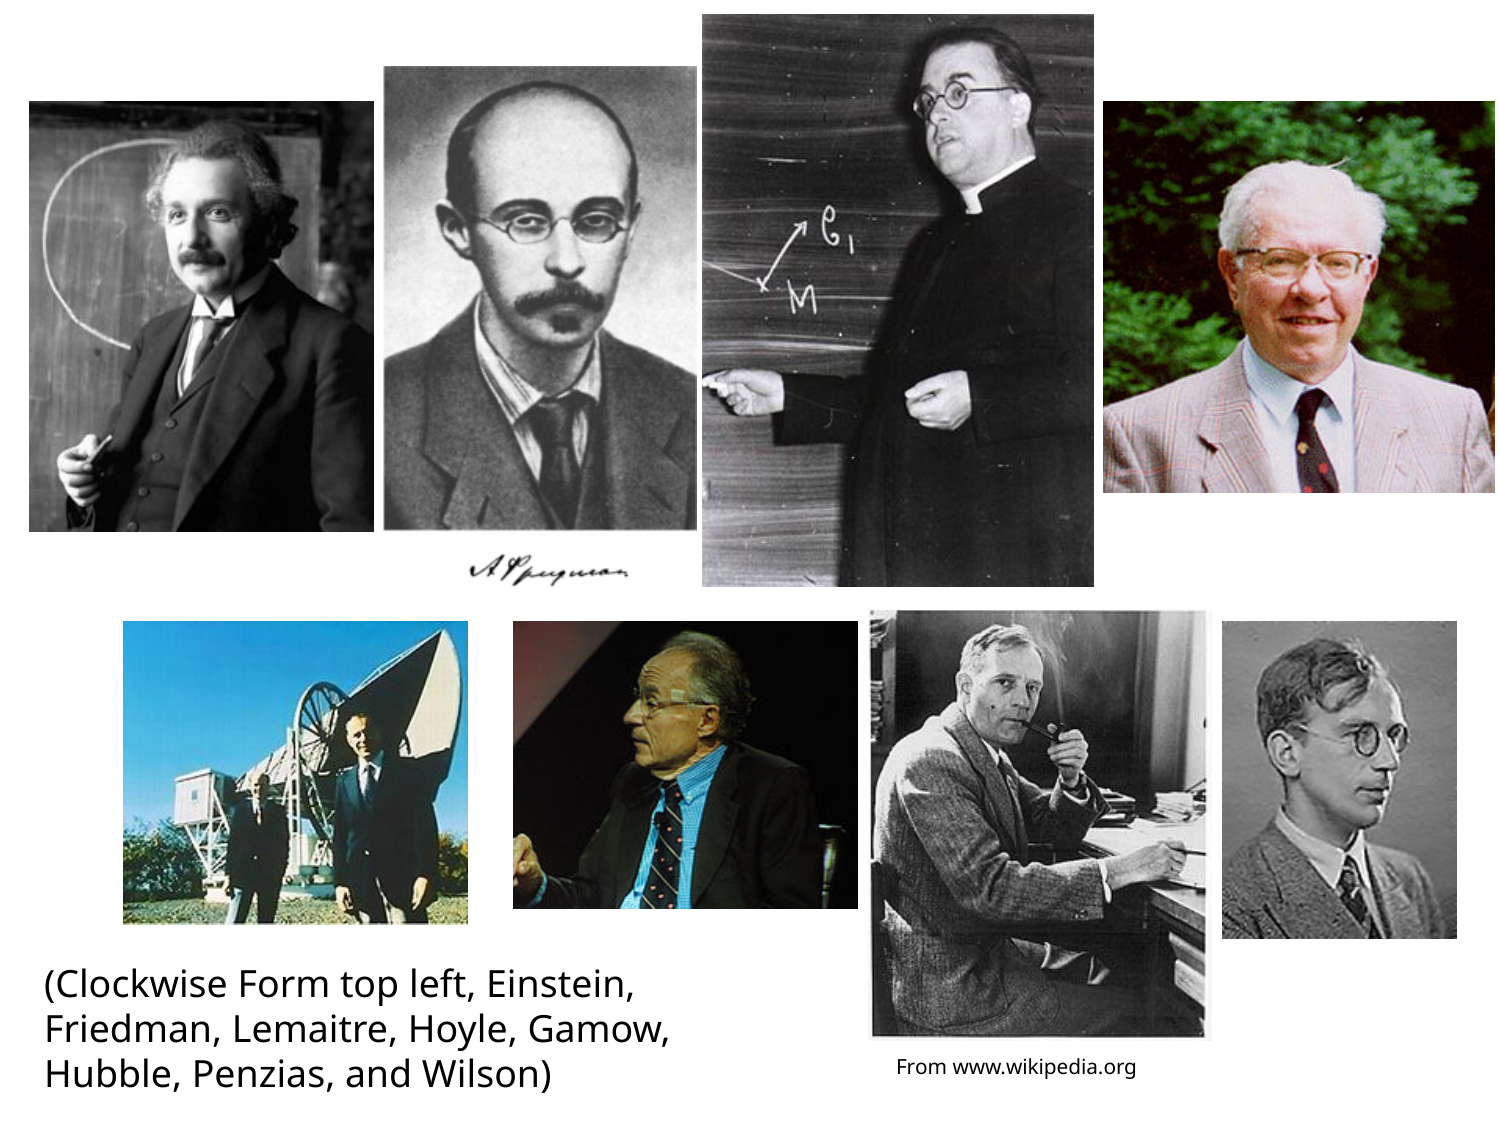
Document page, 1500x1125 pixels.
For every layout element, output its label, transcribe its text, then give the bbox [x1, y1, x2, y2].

picture [868, 609, 1212, 1041]
picture [29, 101, 374, 532]
picture [383, 66, 697, 589]
picture [123, 621, 468, 925]
picture [513, 621, 858, 909]
picture [1222, 621, 1457, 939]
picture [702, 14, 1094, 587]
text_box From www.wikipedia.org [881, 1050, 1152, 1087]
text_box (Clockwise Form top left, Einstein, Friedman, Lemaitre, Hoyle, Gamow, Hubble, Penzias, and Wilson) [29, 952, 821, 1102]
picture [1103, 101, 1495, 493]
